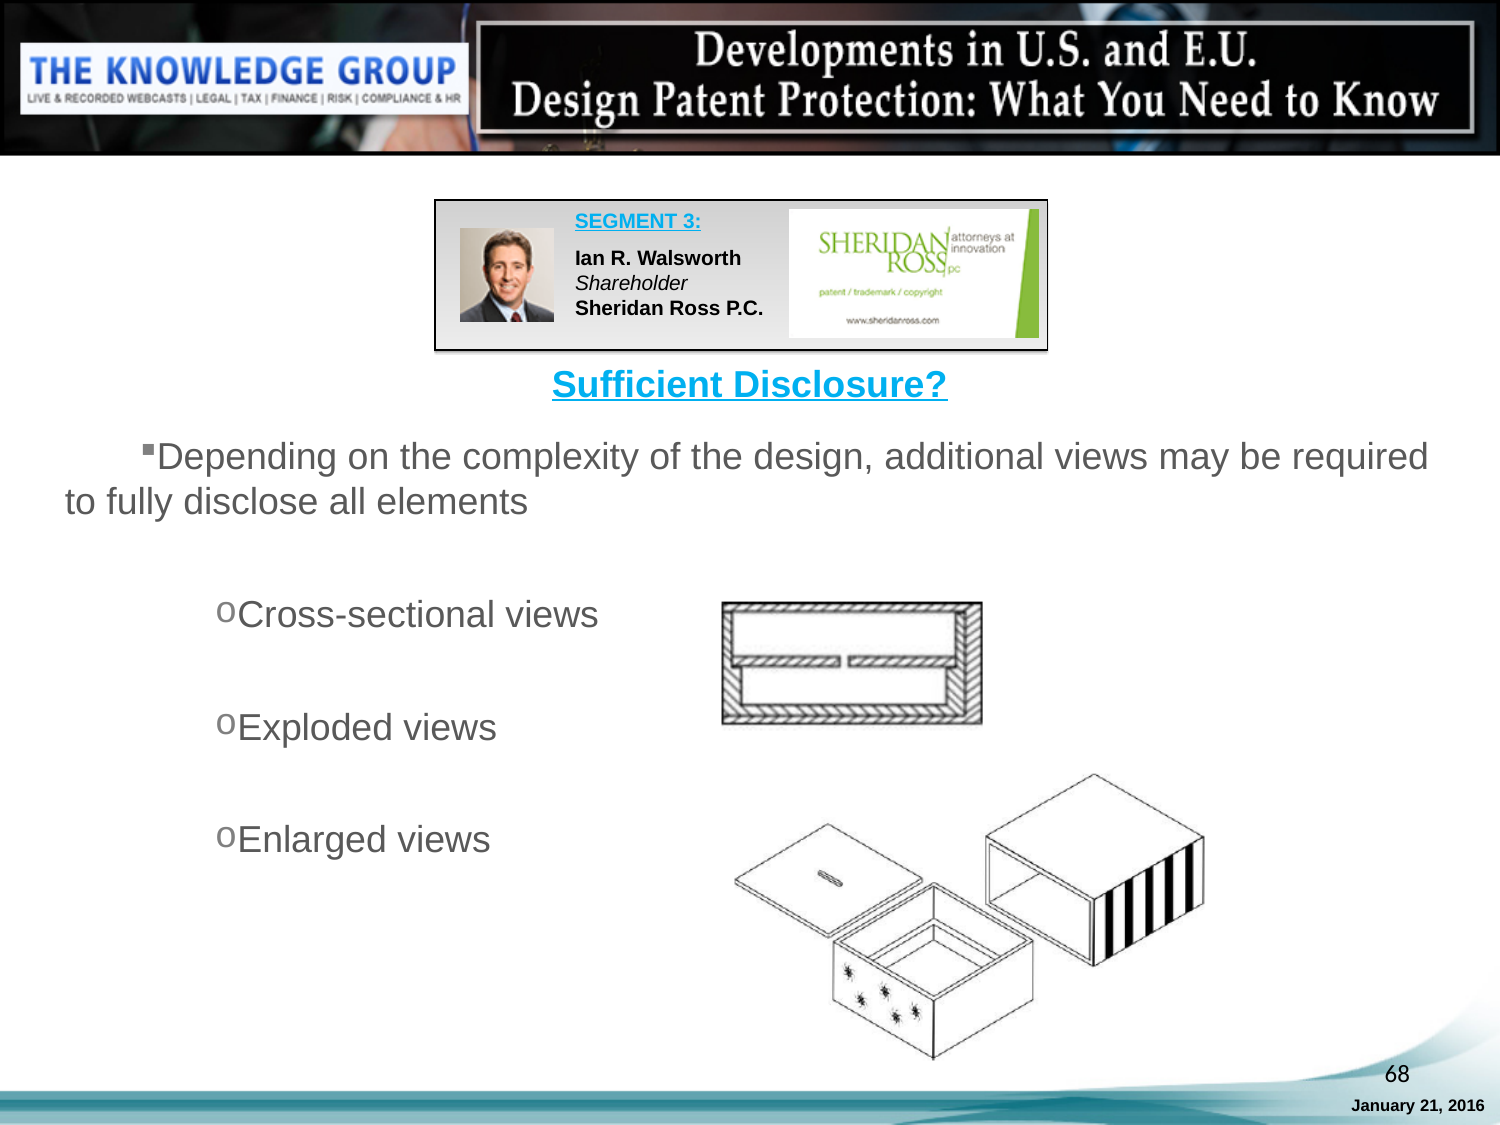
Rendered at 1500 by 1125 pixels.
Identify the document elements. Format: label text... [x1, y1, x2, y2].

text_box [434, 199, 1048, 351]
text_box Sufficient Disclosure? [0, 352, 1500, 412]
text_box Depending on the complexity of the design, additional views may be required to fully disclose all elements Cross-sectional views Exploded views Enlarged views [50, 424, 1450, 868]
text_box January 21, 2016 [1100, 1087, 1500, 1123]
slide_number 68 [1074, 1042, 1425, 1103]
picture [0, 412, 1500, 1125]
picture [0, 0, 1500, 352]
